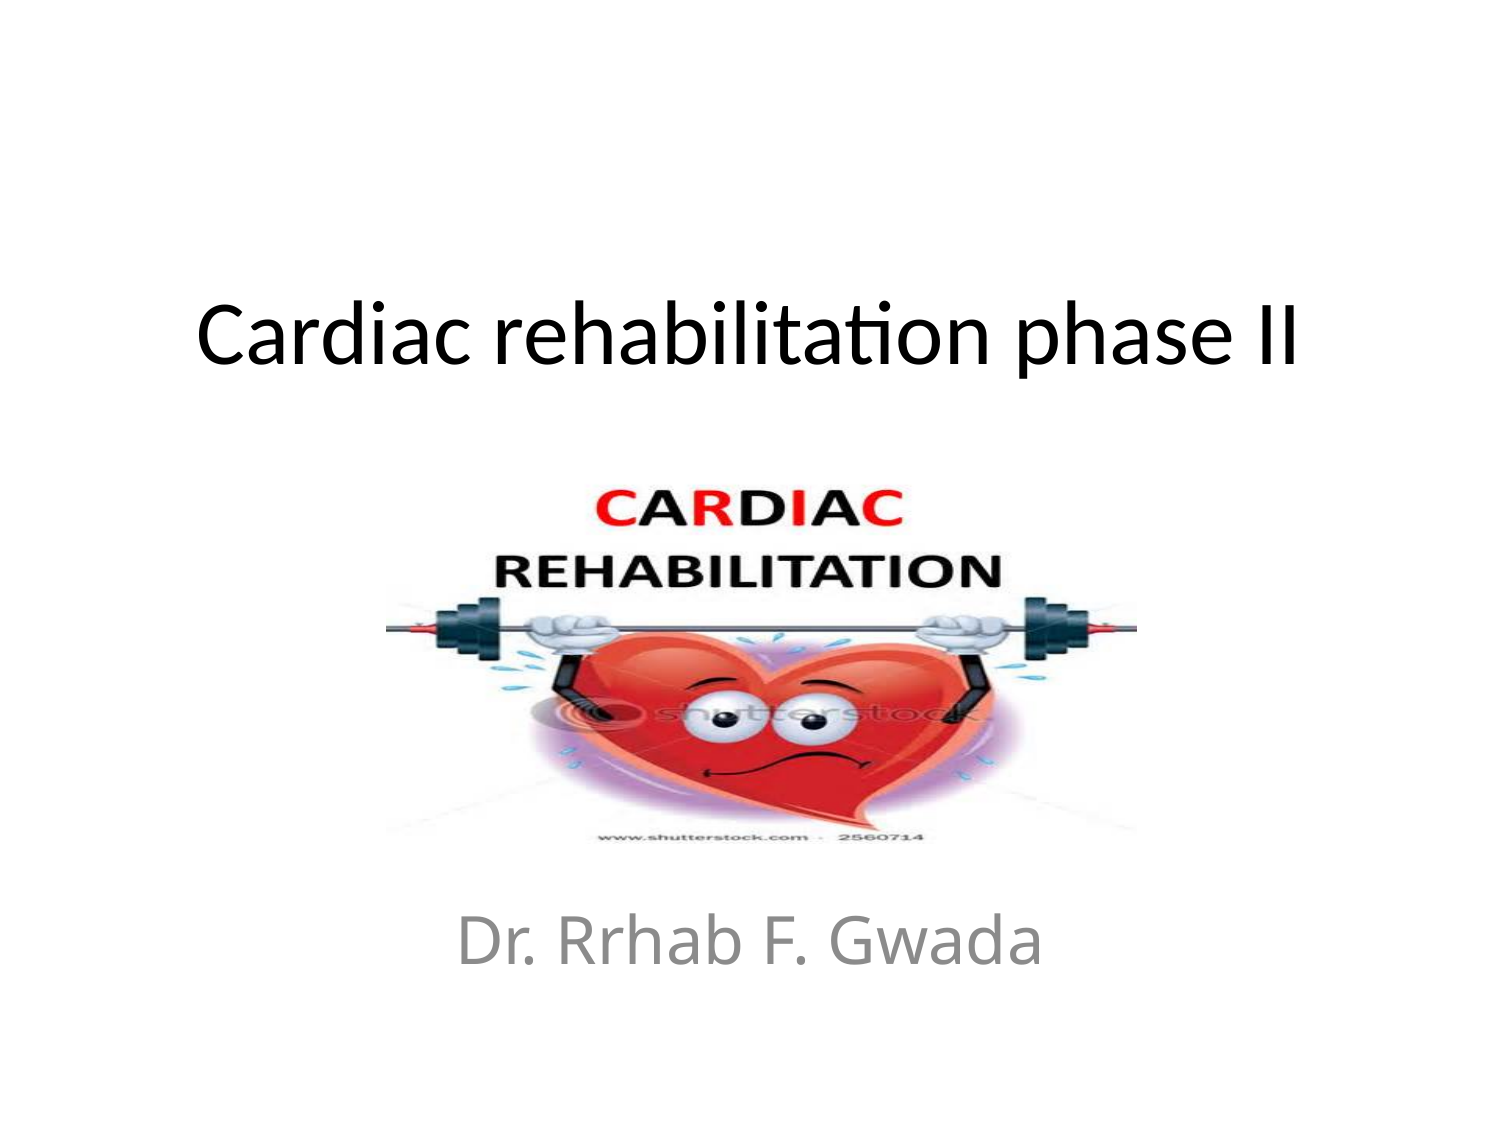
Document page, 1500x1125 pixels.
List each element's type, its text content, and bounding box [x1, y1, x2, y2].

picture [386, 468, 1137, 844]
subtitle Dr. Rrhab F. Gwada [225, 890, 1275, 1043]
title Cardiac rehabilitation phase II [112, 234, 1388, 422]
